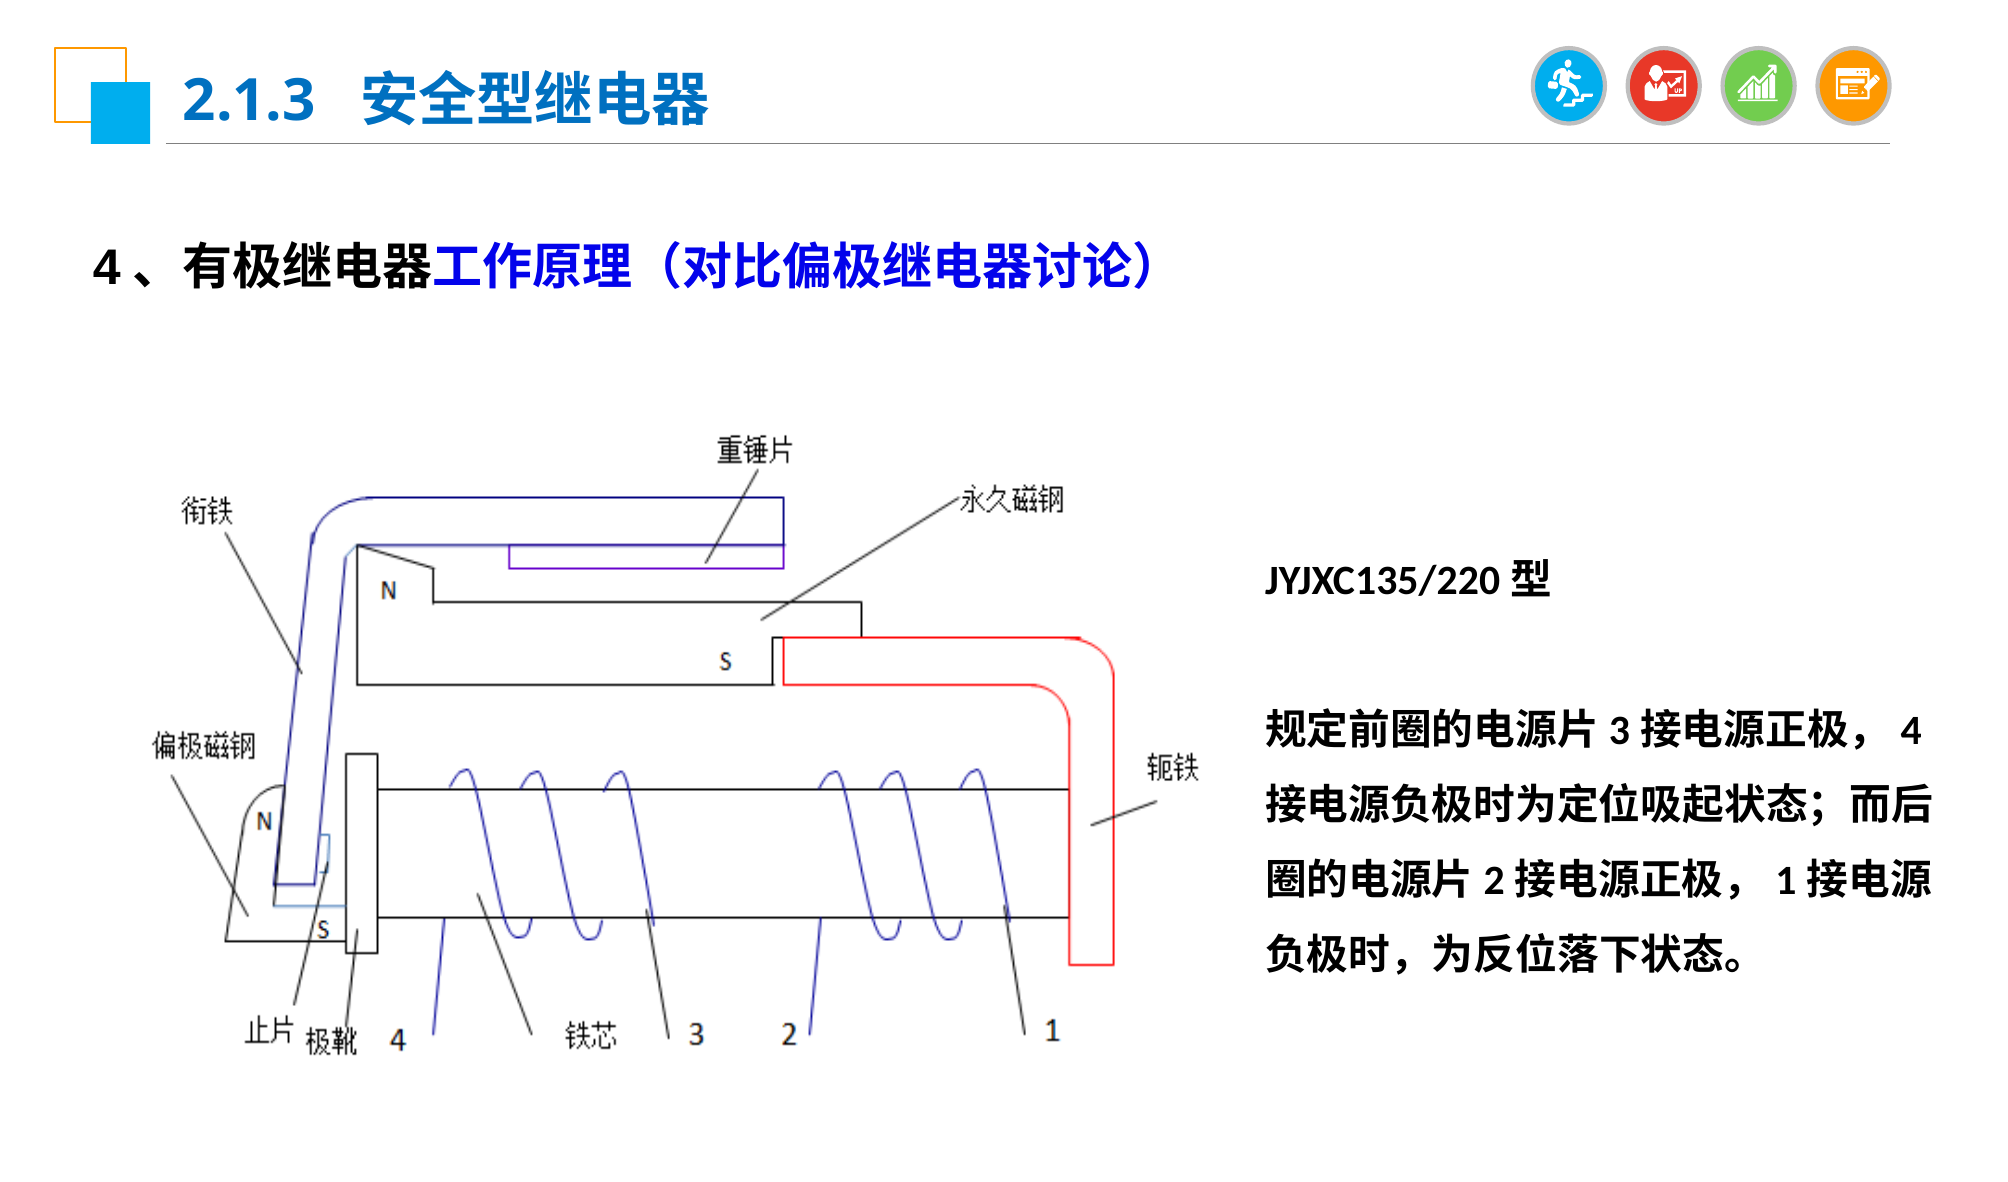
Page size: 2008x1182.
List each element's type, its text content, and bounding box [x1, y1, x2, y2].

text_box JYJXC135/220型 规定前圈的电源片3接电源正极，4接电源负极时为定位吸起状态；而后圈的电源片2接电源正极，1接电源负极时，为反位落下状态。 [1250, 520, 1965, 985]
text_box 2.1.3 安全型继电器 [162, 51, 731, 142]
picture [136, 426, 1204, 1072]
text_box 4、有极继电器工作原理（对比偏极继电器讨论） [78, 227, 1274, 303]
